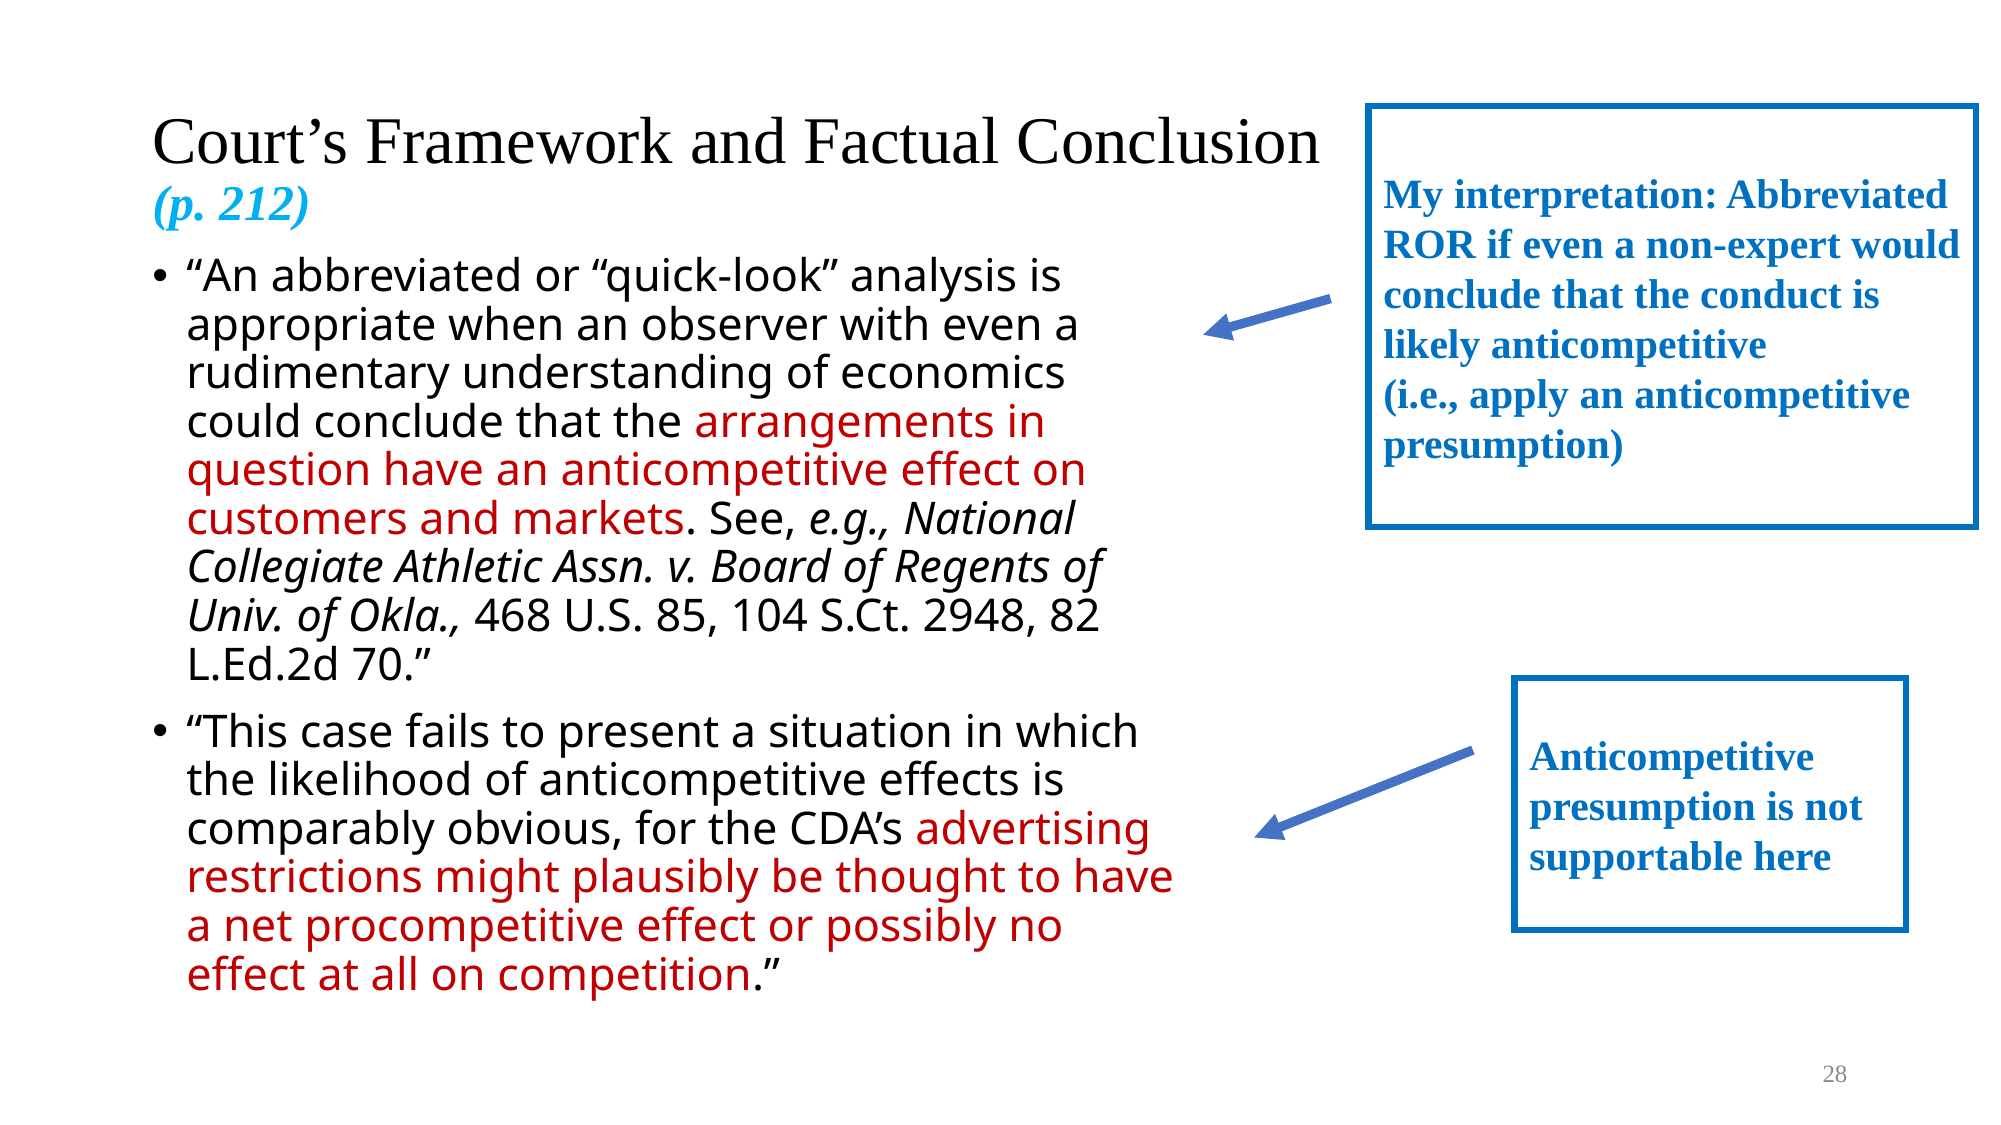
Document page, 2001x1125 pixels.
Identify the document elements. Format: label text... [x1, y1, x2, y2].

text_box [1254, 749, 1473, 838]
slide_number 28 [1412, 1042, 1863, 1103]
text_box My interpretation: Abbreviated ROR if even a non-expert would conclude that the conduct is likely anticompetitive (i.e., apply an anticompetitive presumption) [1368, 105, 1977, 528]
list “An abbreviated or “quick-look” analysis is appropriate when an observer with even a rudimentary understanding of economics could conclude that the arrangements in question have an anticompetitive effect on customers and markets. See, e.g., National Collegiate Athletic Assn. v. Board of Regents of Univ. of Okla., 468 U.S. 85, 104 S.Ct. 2948, 82 L.Ed.2d 70.” “This case fails to present a situation in which the likelihood of anticompetitive effects is comparably obvious, for the CDA’s advertising restrictions might plausibly be thought to have a net procompetitive effect or possibly no effect at all on competition.” [137, 245, 1194, 1017]
title Court’s Framework and Factual Conclusion (p. 212) [137, 59, 1863, 278]
text_box Anticompetitive presumption is not supportable here [1513, 677, 1907, 931]
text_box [1203, 298, 1331, 335]
